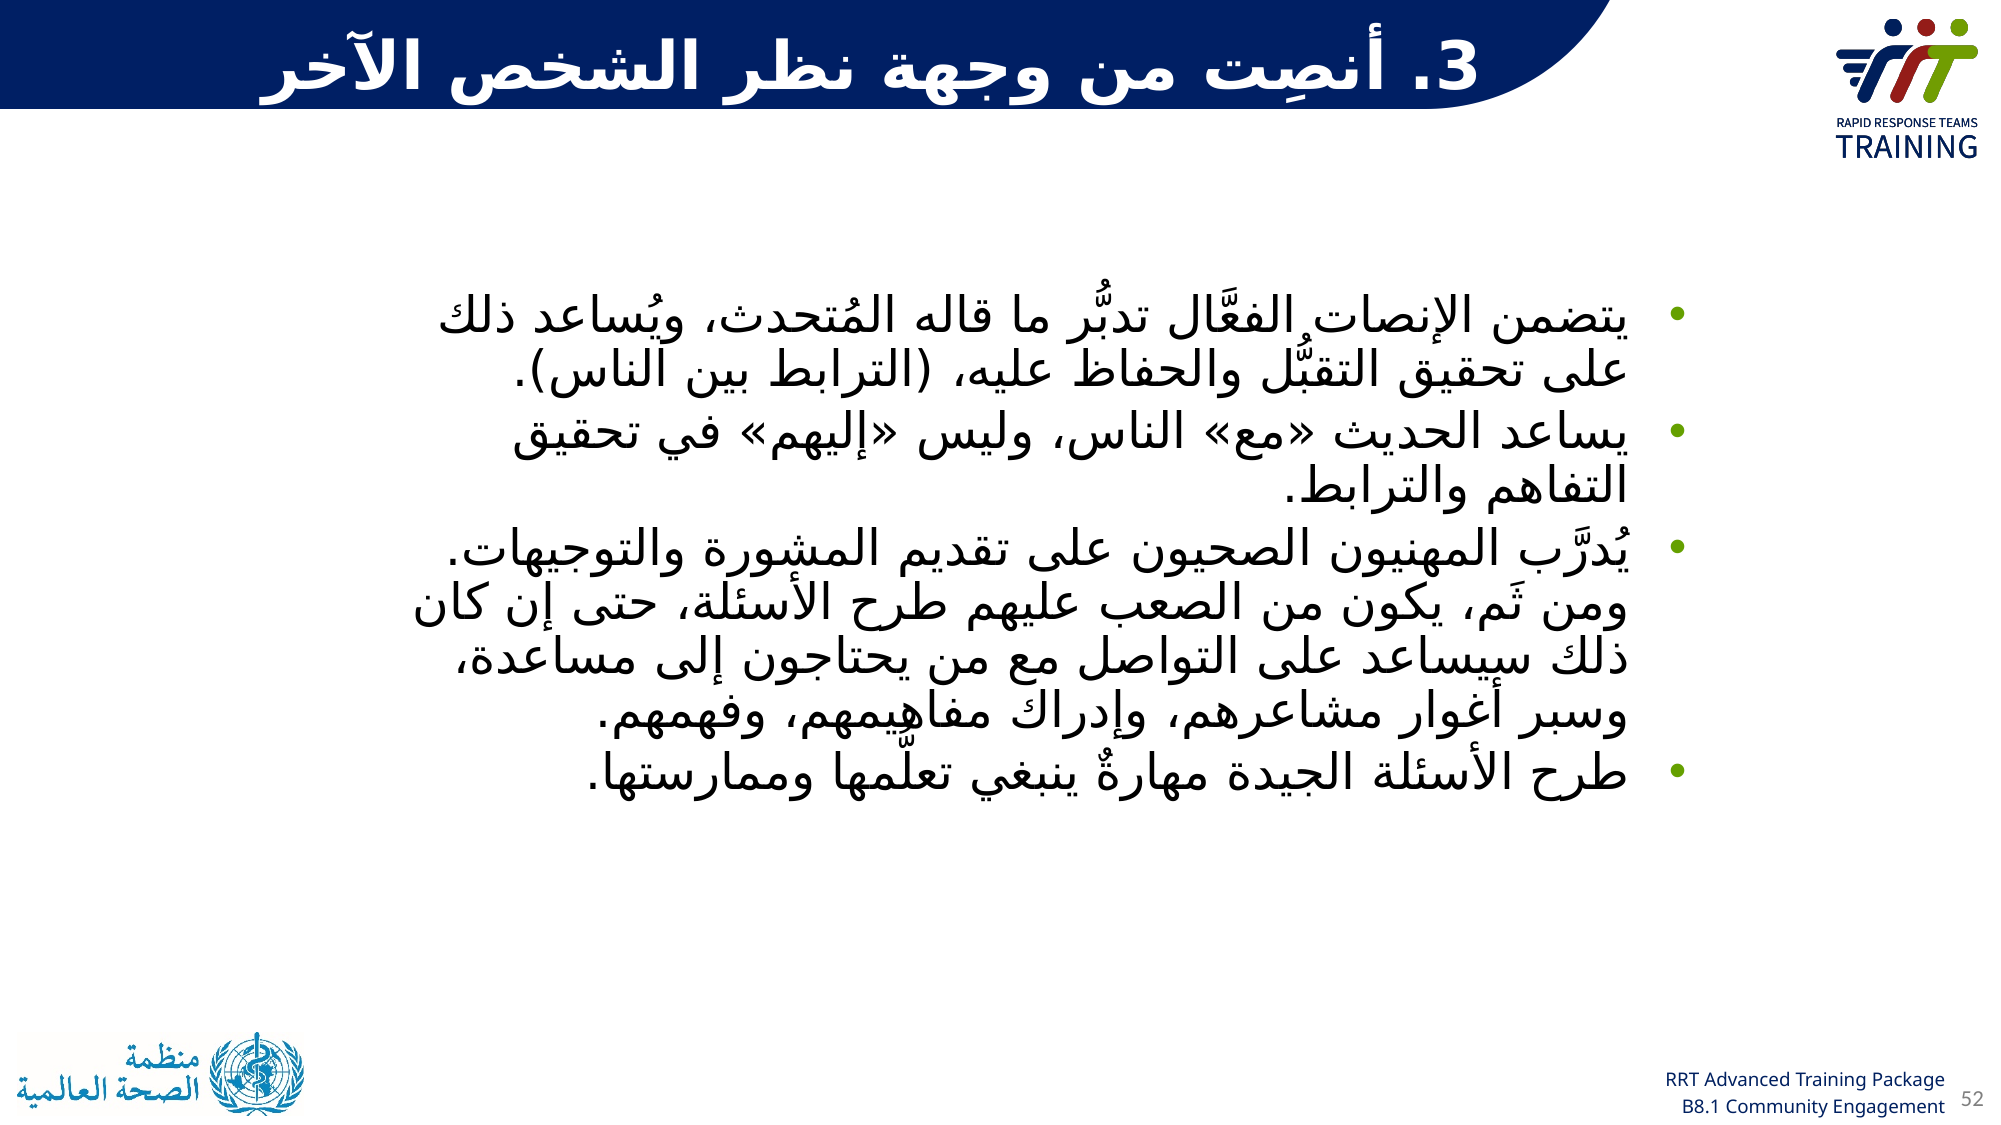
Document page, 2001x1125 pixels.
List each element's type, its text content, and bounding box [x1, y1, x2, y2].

text_box 3. أنصِت من وجهة نظر الشخص الآخر [22, 15, 1490, 122]
list يتضمن الإنصات الفعَّال تدبُّر ما قاله المُتحدث، ويُساعد ذلك على تحقيق التقبُّل والحفاظ عليه، (الترابط بين الناس). يساعد الحديث «مع» الناس، وليس «إليهم» في تحقيق التفاهم والترابط. يُدرَّب المهنيون الصحيون على تقديم المشورة والتوجيهات. ومن ثَم، يكون من الصعب عليهم طرح الأسئلة، حتى إن كان ذلك سيساعد على التواصل مع من يحتاجون إلى مساعدة، وسبر أغوار مشاعرهم، وإدراك مفاهيمهم، وفهمهم. طرح الأسئلة الجيدة مهارةٌ ينبغي تعلُّمها وممارستها. [344, 281, 1695, 978]
picture [1835, 19, 1978, 167]
picture [17, 1032, 304, 1116]
picture [0, 0, 1636, 109]
